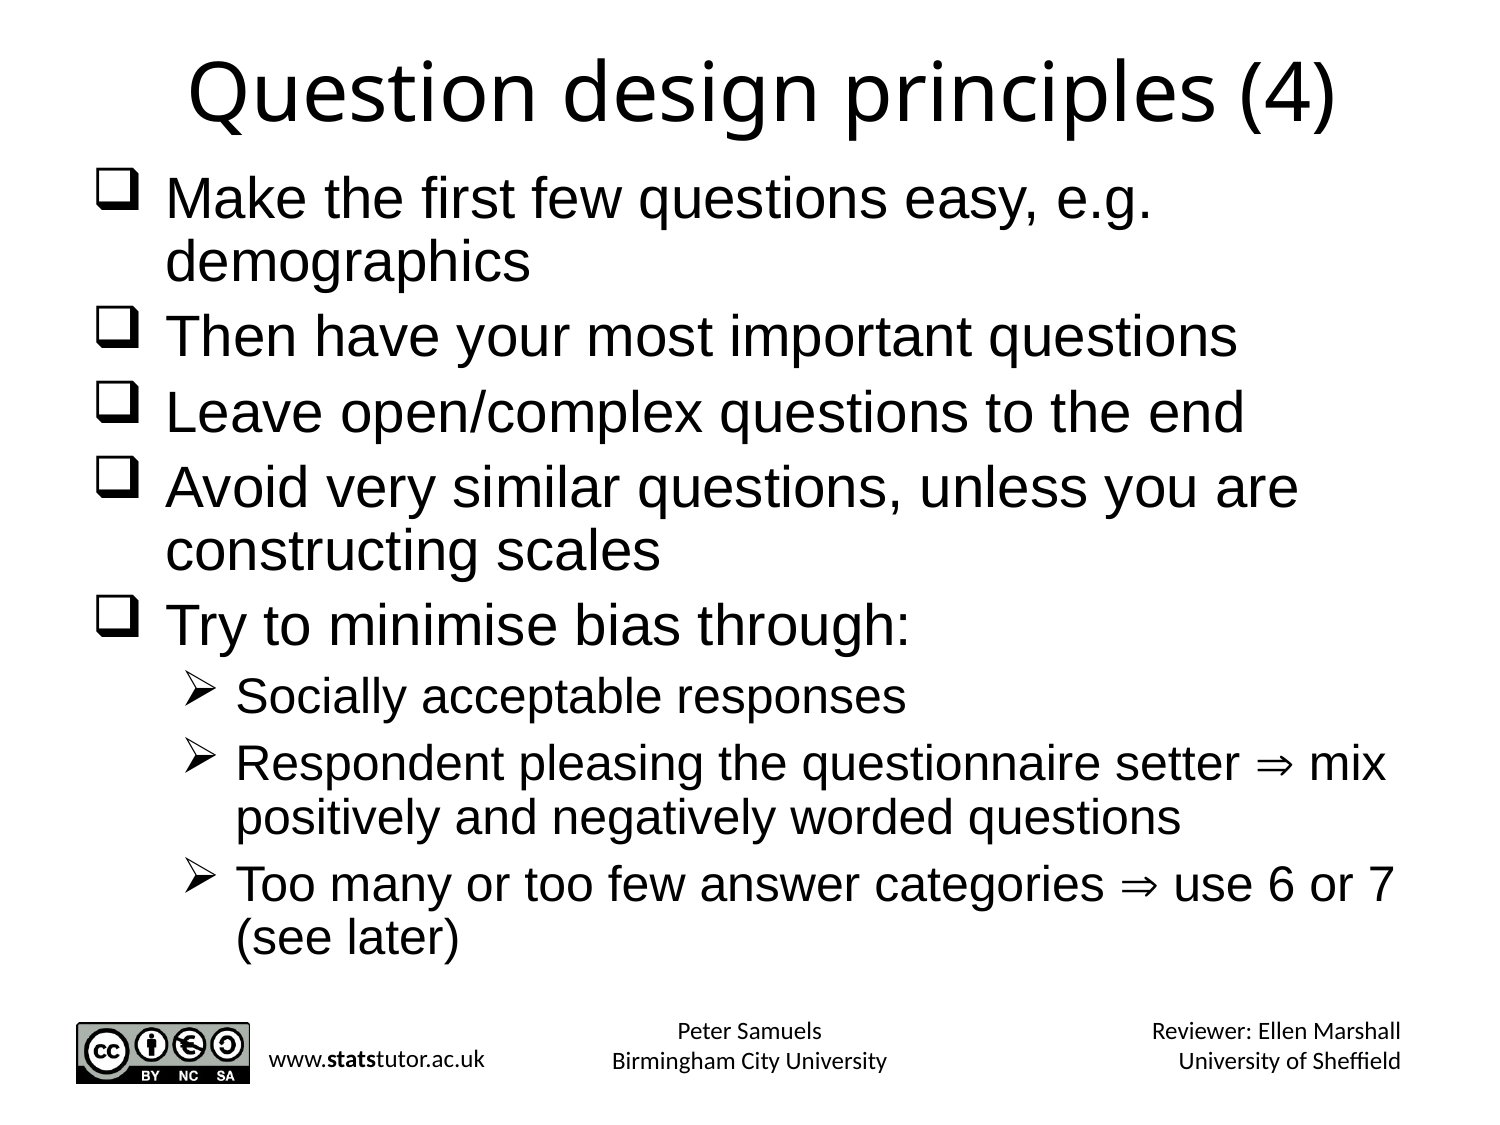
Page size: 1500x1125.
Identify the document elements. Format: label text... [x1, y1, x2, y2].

text_box Peter Samuels Birmingham City University [549, 1007, 951, 1083]
text_box www.statstutor.ac.uk [254, 1035, 526, 1080]
text_box Reviewer: Ellen Marshall University of Sheffield [1038, 1007, 1417, 1083]
picture [76, 1022, 251, 1084]
list Make the first few questions easy, e.g. demographics Then have your most important questions Leave open/complex questions to the end Avoid very similar questions, unless you are constructing scales Try to minimise bias through: Socially acceptable responses Respondent pleasing the questionnaire setter  mix positively and negatively worded questions Too many or too few answer categories  use 6 or 7 (see later) [76, 160, 1447, 976]
title Question design principles (4) [64, 30, 1459, 145]
